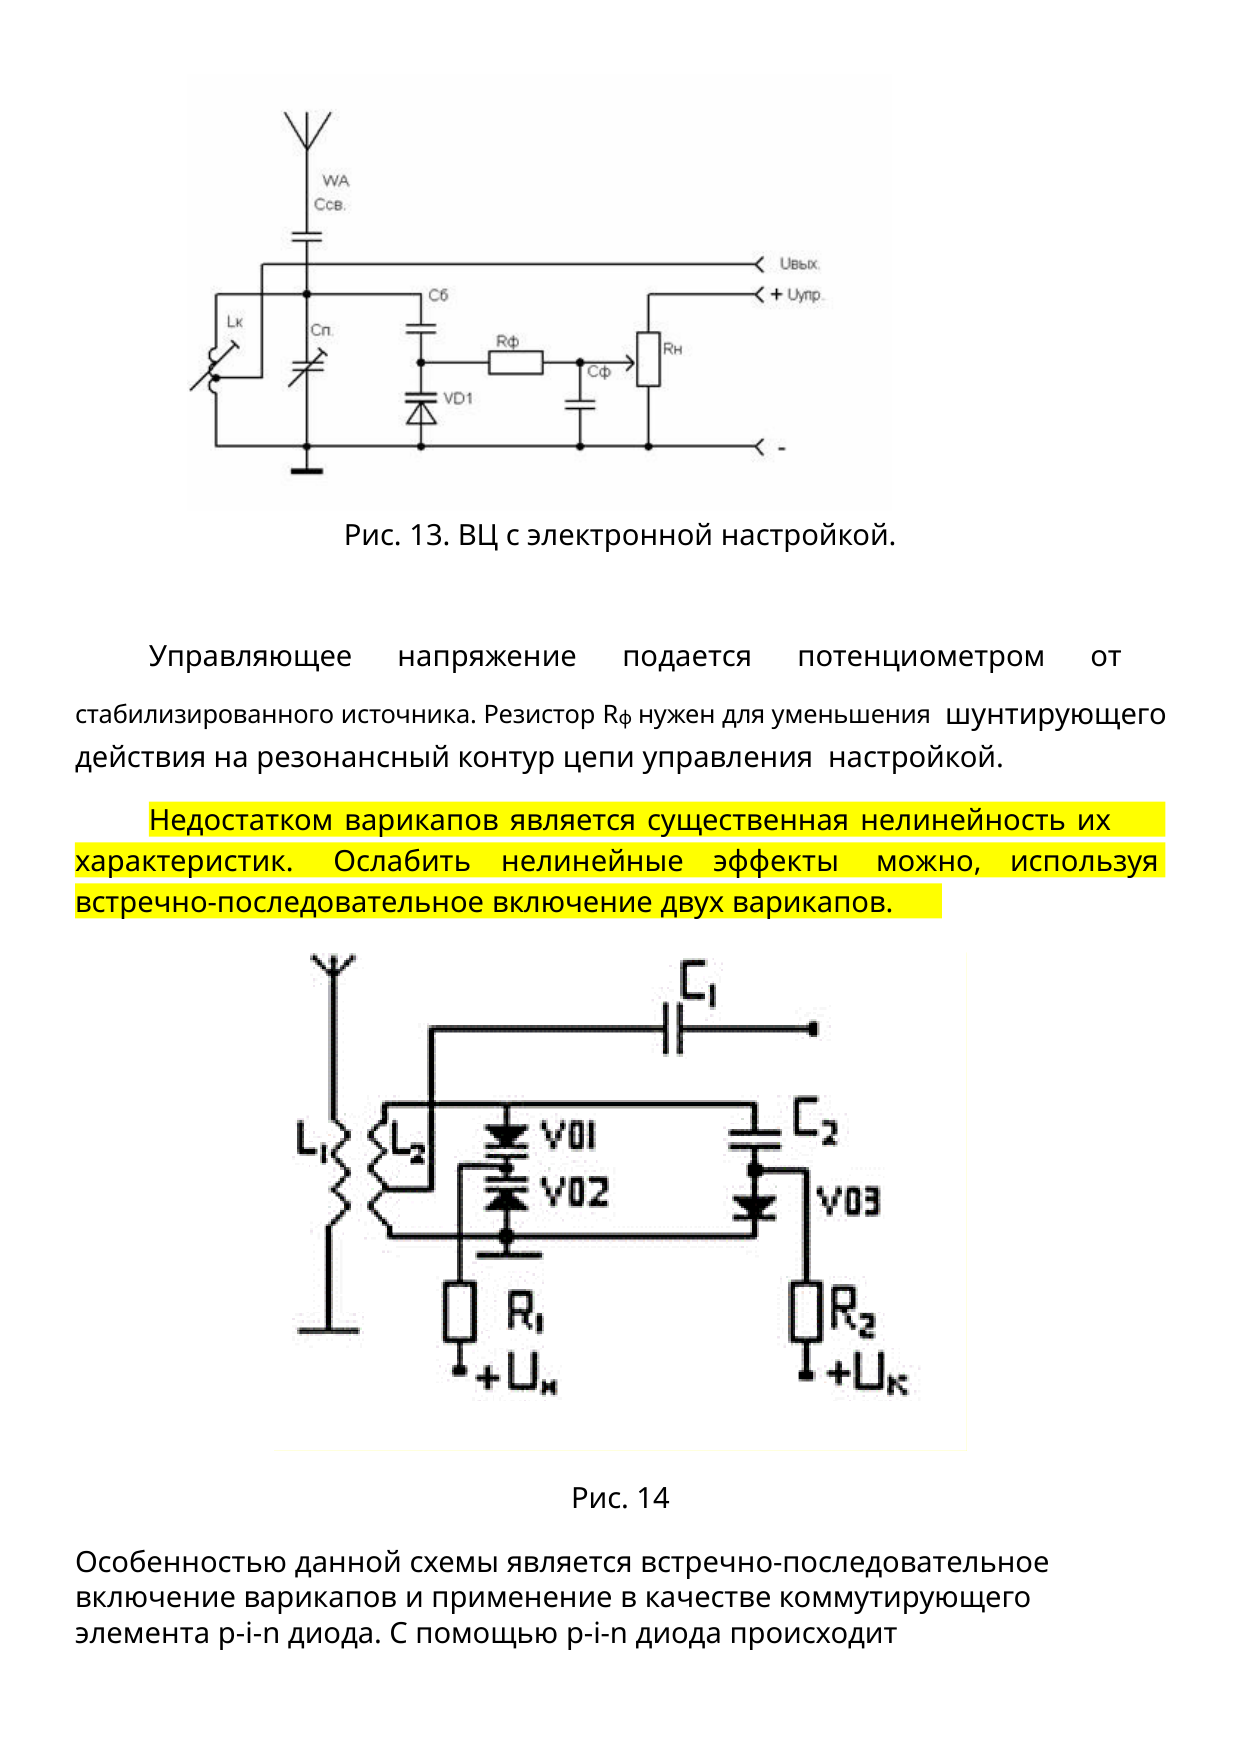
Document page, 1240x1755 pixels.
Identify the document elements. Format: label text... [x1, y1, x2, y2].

text_box Недостатком варикапов является существенная нелинейность их [148, 801, 1166, 837]
text_box характеристик. Ослабить нелинейные эффекты можно, используя [74, 842, 1166, 878]
text_box встречно-последовательное включение двух варикапов. [75, 883, 942, 919]
picture [273, 952, 967, 1451]
picture [186, 74, 892, 512]
text_box Рис. 14 Особенностью данной схемы является встречно-последовательное включение варикапов и применение в качестве коммутирующего элемента p-i-n диода. С помощью p-i-n диода происходит [72, 1477, 1103, 1649]
text_box Рис. 13. ВЦ с электронной настройкой. Управляющее напряжение подается потенциометром от стабилизированного источника. Резистор Rф нужен для уменьшения шунтирующего действия на резонансный контур цепи управления настройкой. [72, 514, 1168, 774]
